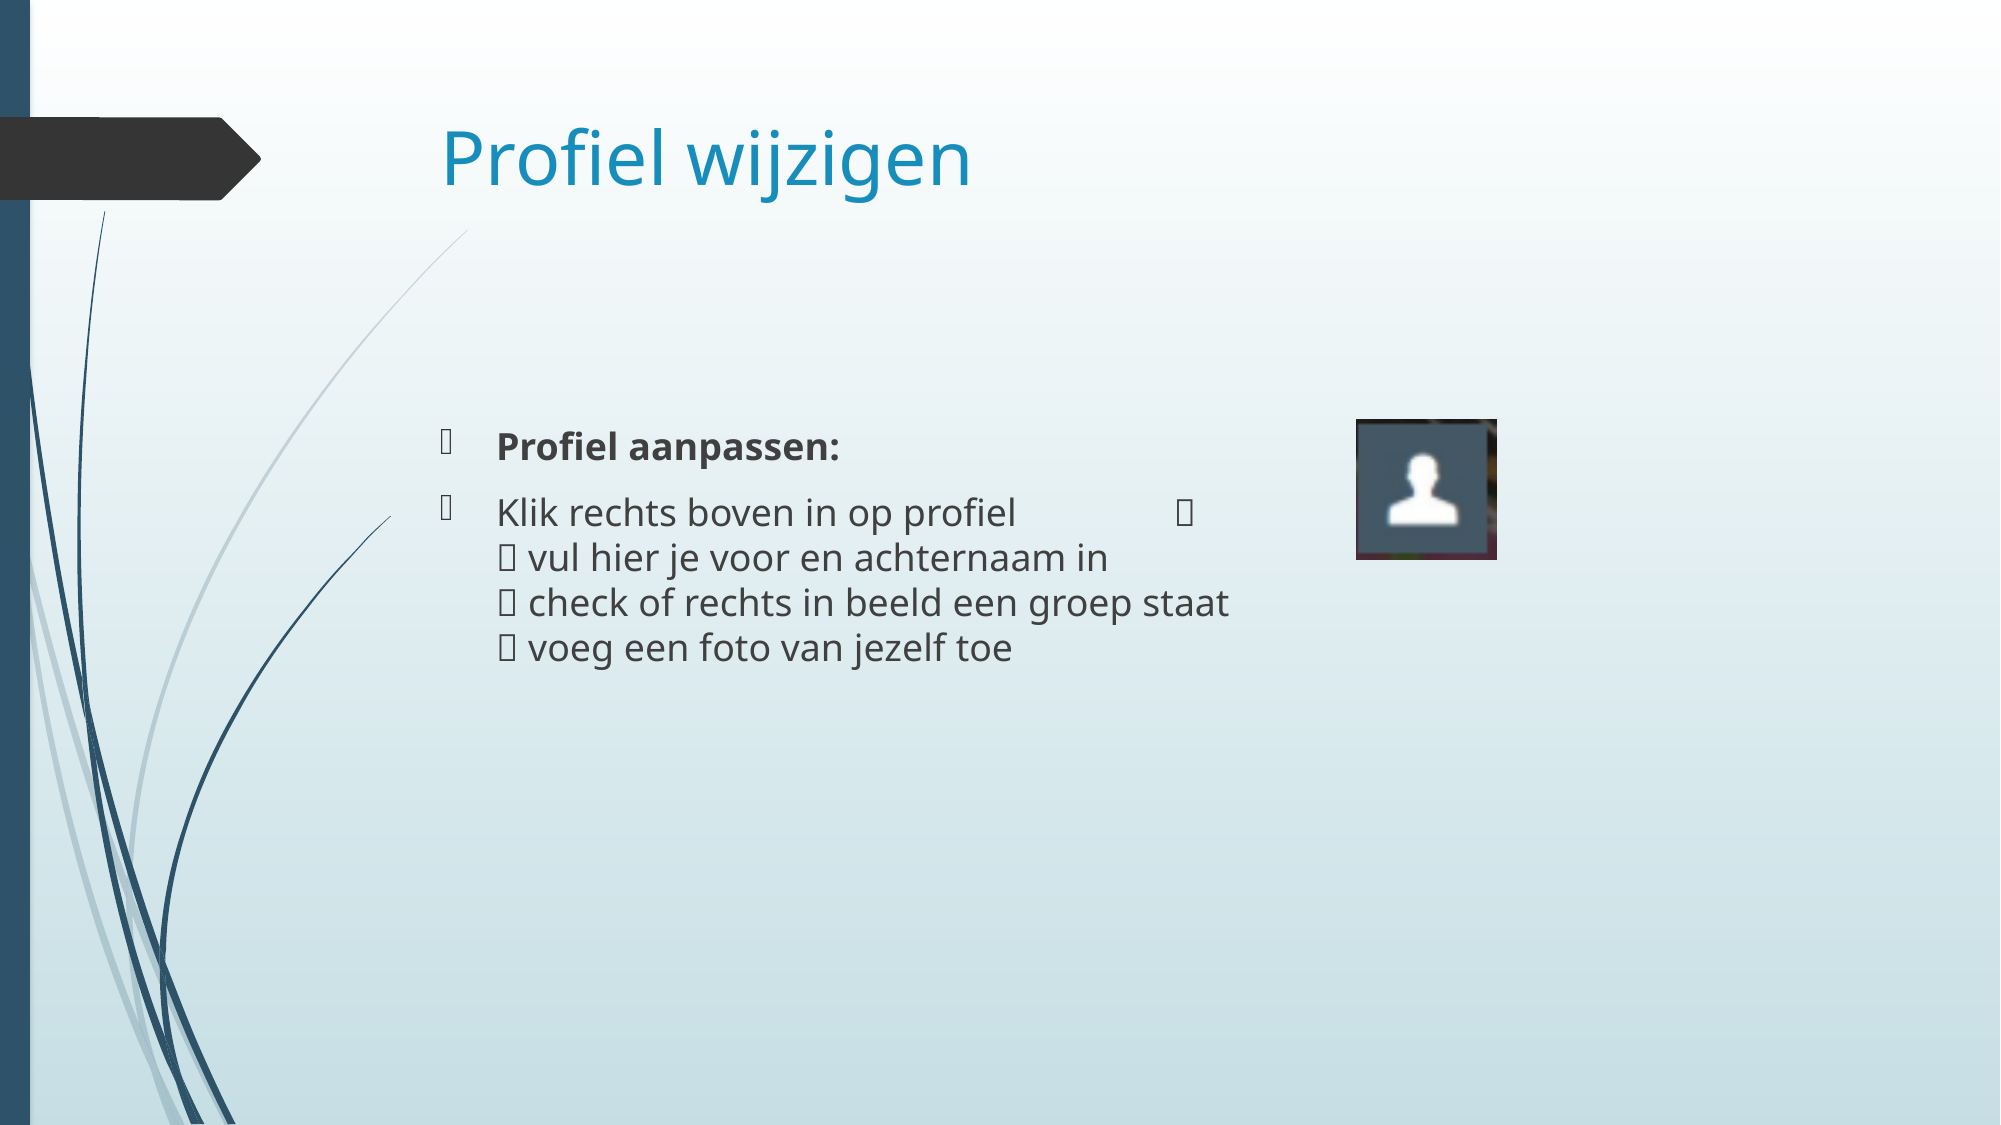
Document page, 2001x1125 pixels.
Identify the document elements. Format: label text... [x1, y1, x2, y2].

title Profiel wijzigen [425, 102, 1888, 313]
picture [1356, 419, 1497, 560]
list Profiel aanpassen: Klik rechts boven in op profiel   vul hier je voor en achternaam in  check of rechts in beeld een groep staat  voeg een foto van jezelf toe [424, 350, 1888, 970]
